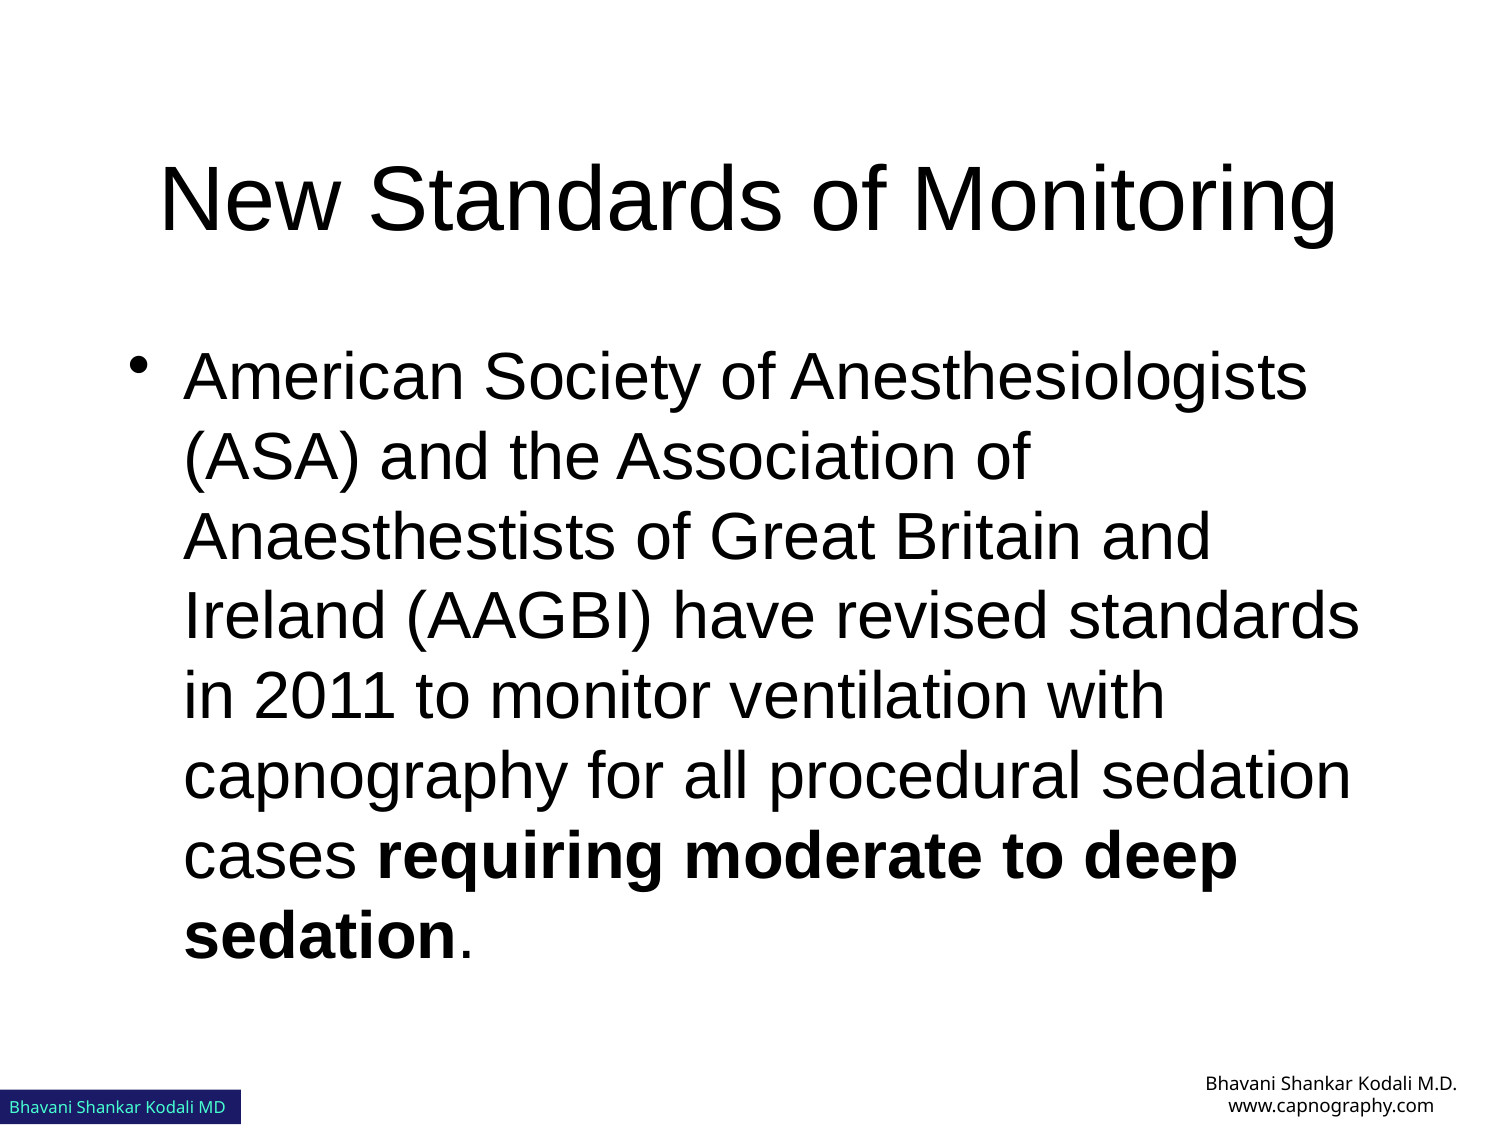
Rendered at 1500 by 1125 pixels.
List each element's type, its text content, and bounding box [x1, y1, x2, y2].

list American Society of Anesthesiologists (ASA) and the Association of Anaesthestists of Great Britain and Ireland (AAGBI) have revised standards in 2011 to monitor ventilation with capnography for all procedural sedation cases requiring moderate to deep sedation. [112, 324, 1388, 1000]
text_box Bhavani Shankar Kodali MD [0, 1089, 241, 1125]
text_box Bhavani Shankar Kodali M.D. www.capnography.com [1162, 1064, 1500, 1124]
title New Standards of Monitoring [112, 99, 1388, 288]
